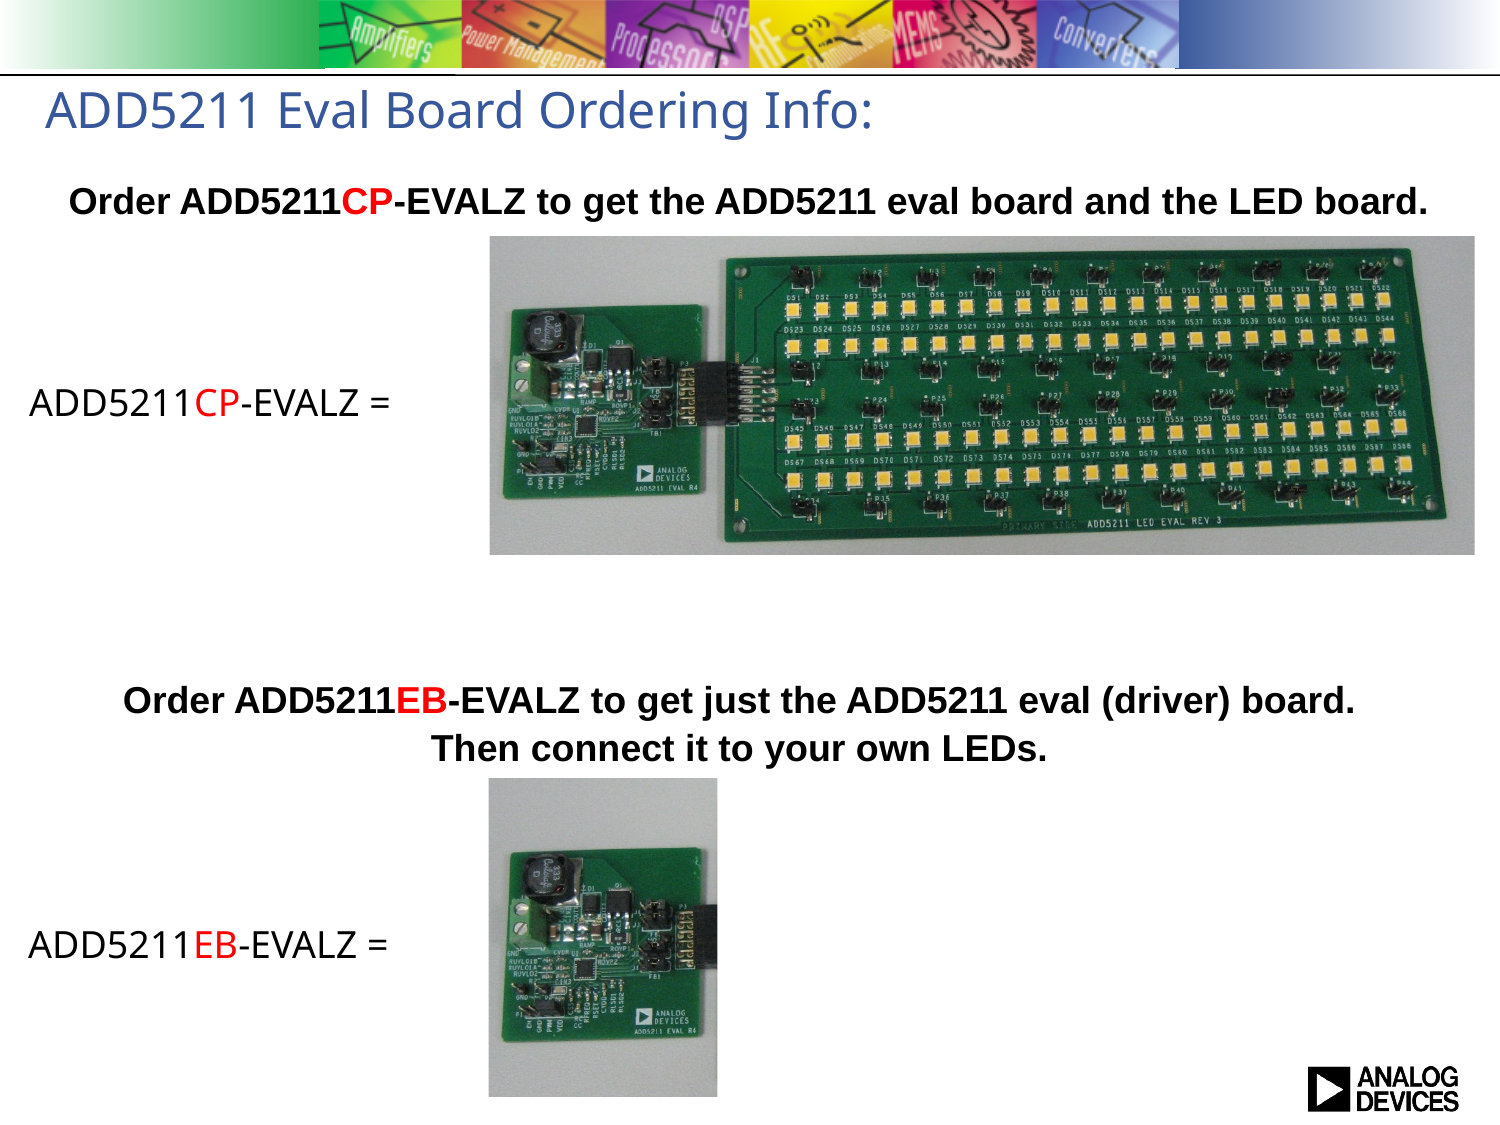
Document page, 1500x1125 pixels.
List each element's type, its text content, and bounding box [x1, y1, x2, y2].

picture [1308, 1066, 1459, 1112]
picture [488, 778, 718, 1097]
text_box ADD5211CP-EVALZ = [21, 368, 484, 446]
title ADD5211 Eval Board Ordering Info: [37, 69, 1448, 167]
picture [489, 235, 1475, 555]
picture [319, 1, 1179, 68]
list Order ADD5211CP-EVALZ to get the ADD5211 eval board and the LED board. [32, 167, 1466, 301]
text_box ADD5211EB-EVALZ = [20, 911, 483, 988]
text_box Order ADD5211EB-EVALZ to get just the ADD5211 eval (driver) board. Then connect it to your own LEDs. [33, 666, 1467, 799]
